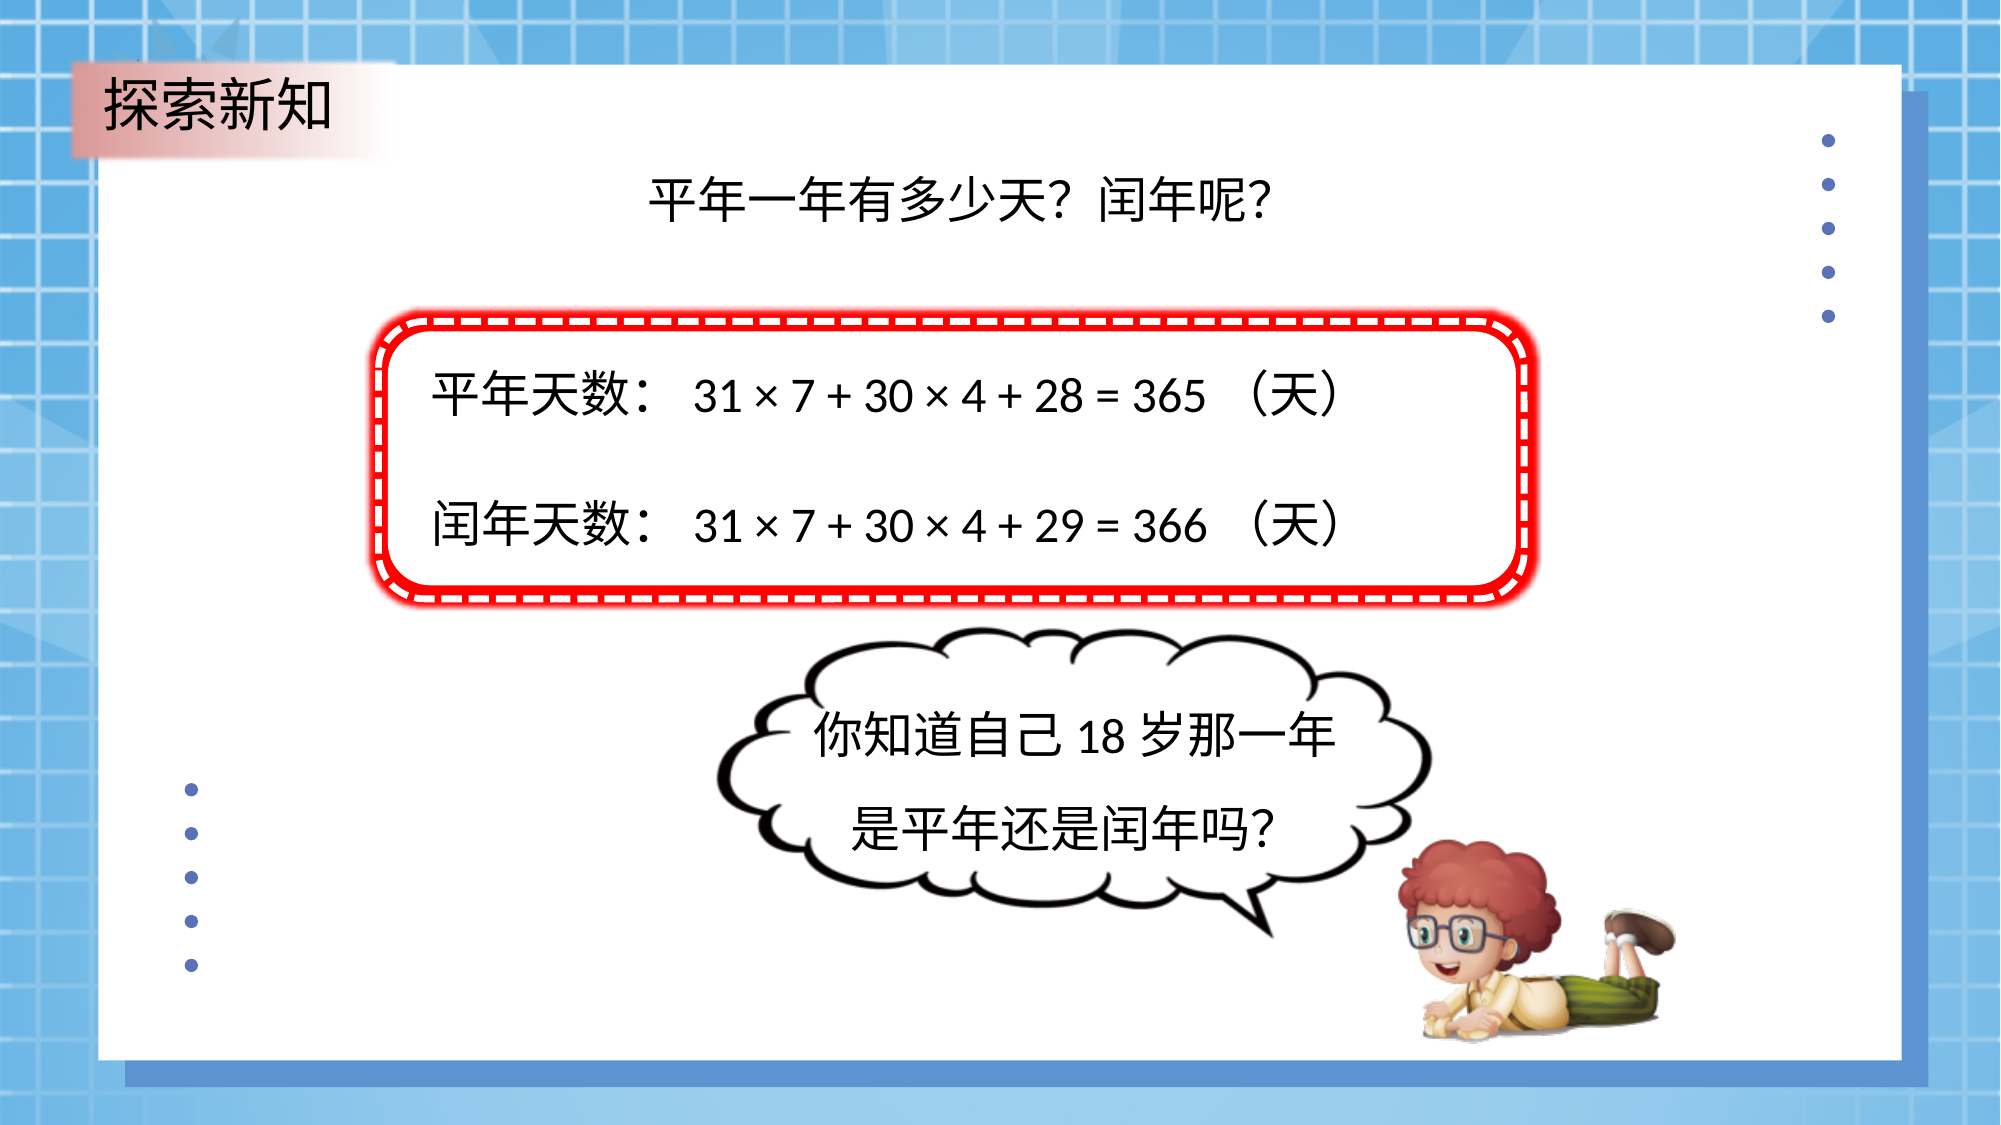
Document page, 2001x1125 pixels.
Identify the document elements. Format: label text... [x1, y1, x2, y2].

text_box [694, 624, 1462, 942]
text_box 平年一年有多少天？闰年呢？ [632, 161, 1580, 236]
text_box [67, 57, 400, 163]
picture [0, 0, 2001, 1125]
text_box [364, 305, 1542, 611]
